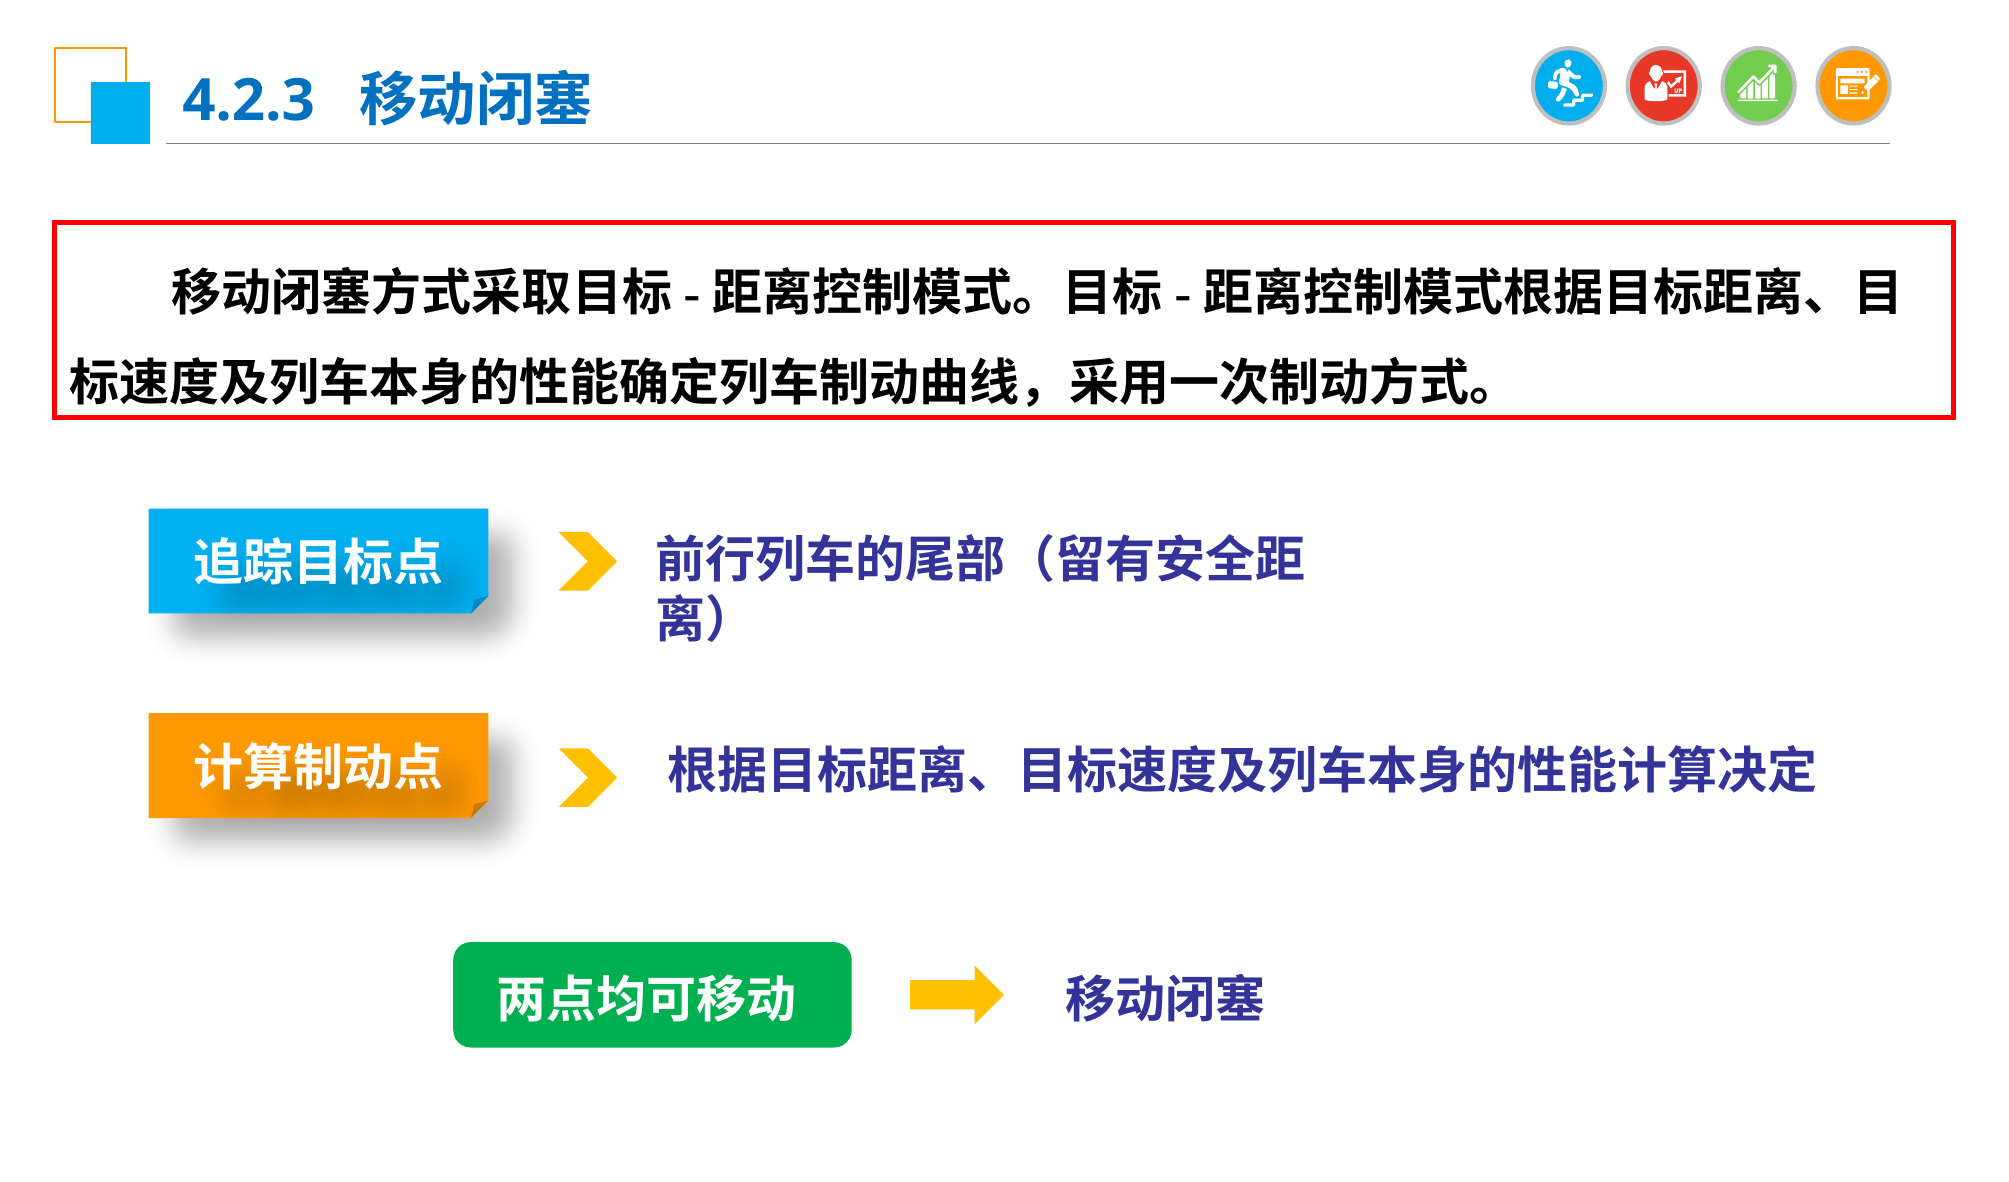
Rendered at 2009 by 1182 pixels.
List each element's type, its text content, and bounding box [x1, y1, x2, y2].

text_box [558, 748, 618, 807]
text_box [148, 712, 489, 831]
text_box 根据目标距离、目标速度及列车本身的性能计算决定 [652, 731, 1919, 806]
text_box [452, 941, 852, 1048]
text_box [148, 508, 489, 626]
text_box 前行列车的尾部（留有安全距离） [640, 520, 1403, 655]
text_box 移动闭塞 [1050, 960, 1286, 1035]
text_box 移动闭塞方式采取目标-距离控制模式。目标-距离控制模式根据目标距离、目标速度及列车本身的性能确定列车制动曲线，采用一次制动方式。 [54, 222, 1954, 418]
text_box 4.2.3 移动闭塞 [161, 51, 614, 142]
text_box [558, 531, 618, 591]
text_box [910, 968, 1003, 1025]
